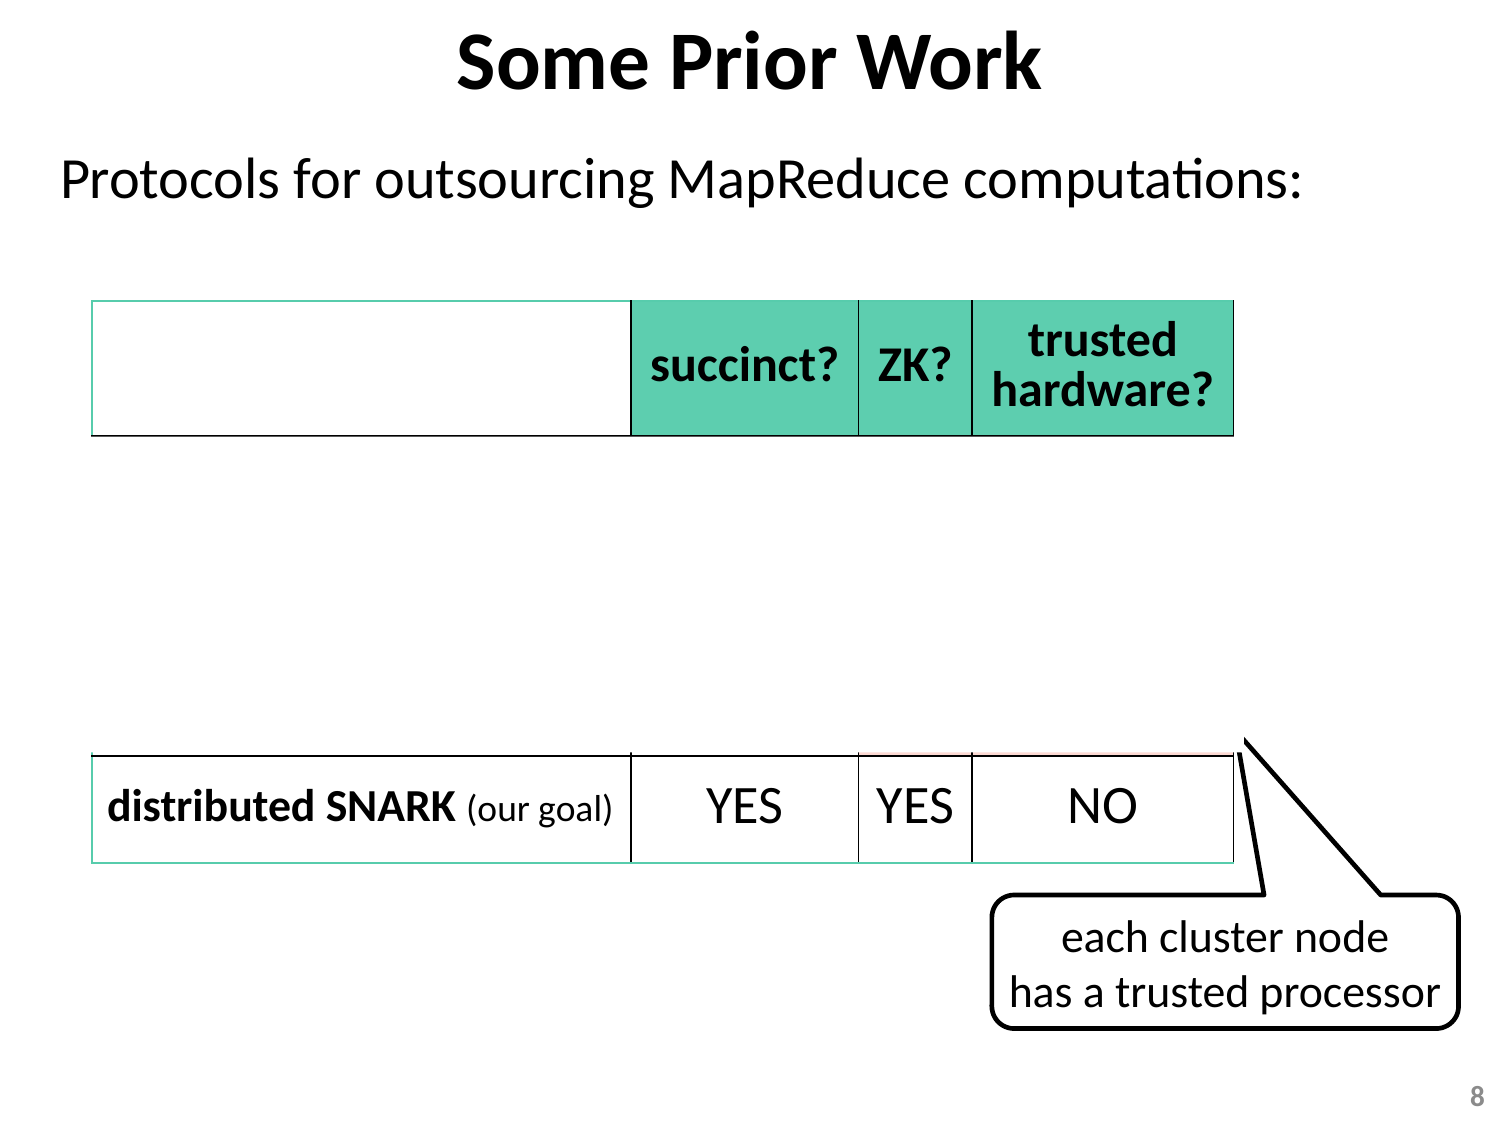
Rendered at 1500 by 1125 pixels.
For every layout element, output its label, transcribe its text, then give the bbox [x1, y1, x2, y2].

text_box each cluster node has a trusted processor [991, 742, 1459, 1029]
text_box [53, 435, 1246, 755]
table_cell distributed SNARK (our goal) [93, 757, 630, 862]
table_header trusted hardware? [973, 302, 1233, 435]
table_header succinct? [632, 302, 858, 435]
text_box Some Prior Work [0, 0, 1500, 112]
table_header [93, 302, 630, 435]
text_box Protocols for outsourcing MapReduce computations: [45, 132, 1379, 218]
table_cell YES [859, 757, 971, 862]
slide_number 8 [1149, 1064, 1500, 1125]
table_header ZK? [859, 302, 971, 435]
table_cell NO [973, 757, 1233, 862]
table_cell YES [632, 757, 858, 862]
